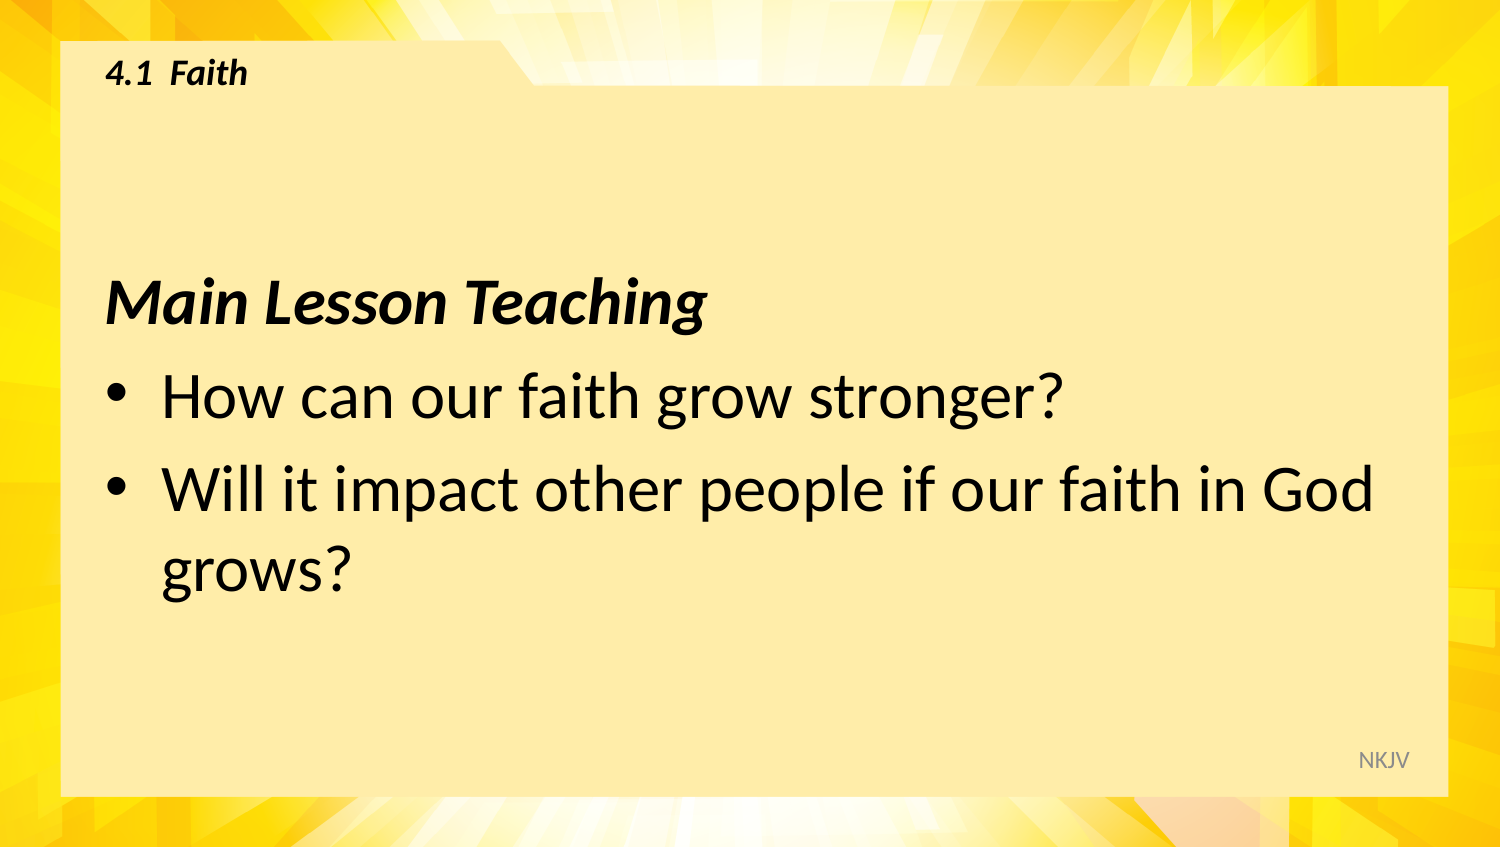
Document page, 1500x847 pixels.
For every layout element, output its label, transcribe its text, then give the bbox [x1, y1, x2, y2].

title 4.1 Faith [89, 33, 1420, 108]
list Main Lesson Teaching How can our faith grow stronger? Will it impact other people if our faith in God grows? [89, 141, 1403, 722]
footer NKJV [950, 736, 1425, 782]
picture [0, 0, 1500, 847]
